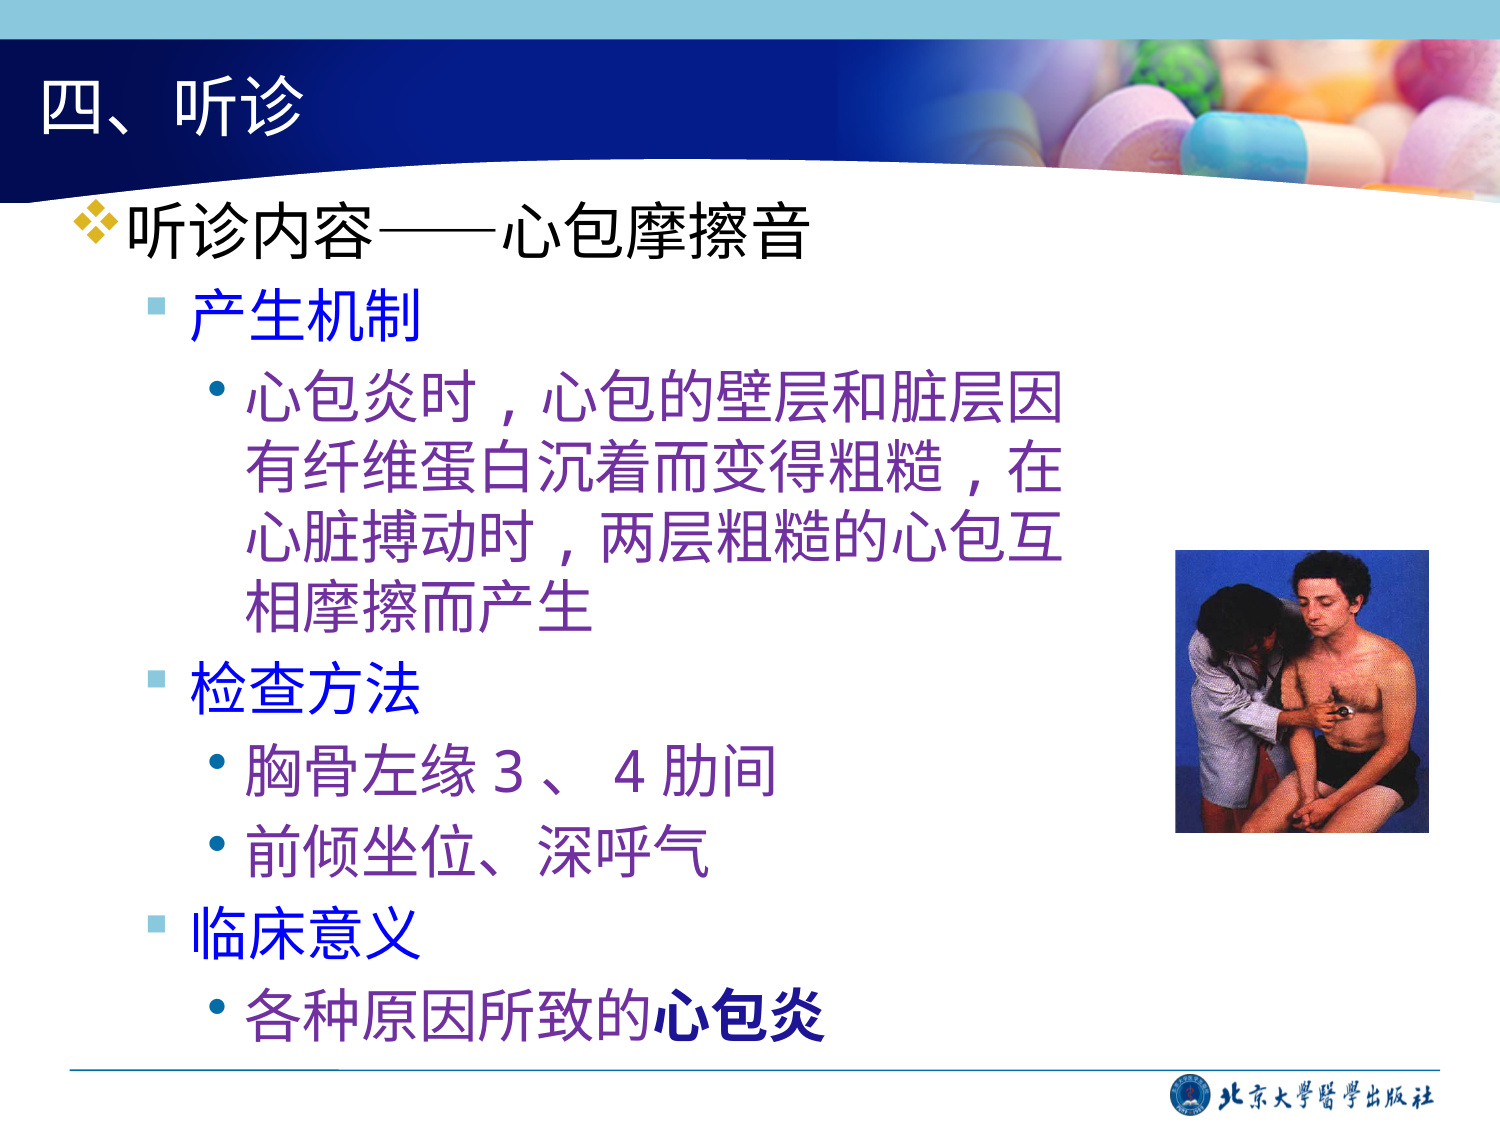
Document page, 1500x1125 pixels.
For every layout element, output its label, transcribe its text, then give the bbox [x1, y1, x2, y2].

list 听诊内容——心包摩擦音 产生机制 心包炎时,心包的壁层和脏层因有纤维蛋白沉着而变得粗糙,在心脏搏动时,两层粗糙的心包互相摩擦而产生 检查方法 胸骨左缘3、4肋间 前倾坐位、深呼气 临床意义 各种原因所致的心包炎 [52, 184, 1126, 1007]
picture [1170, 1074, 1436, 1118]
picture [0, 40, 1500, 203]
title 四、听诊 [23, 58, 1349, 152]
picture [1174, 550, 1430, 833]
